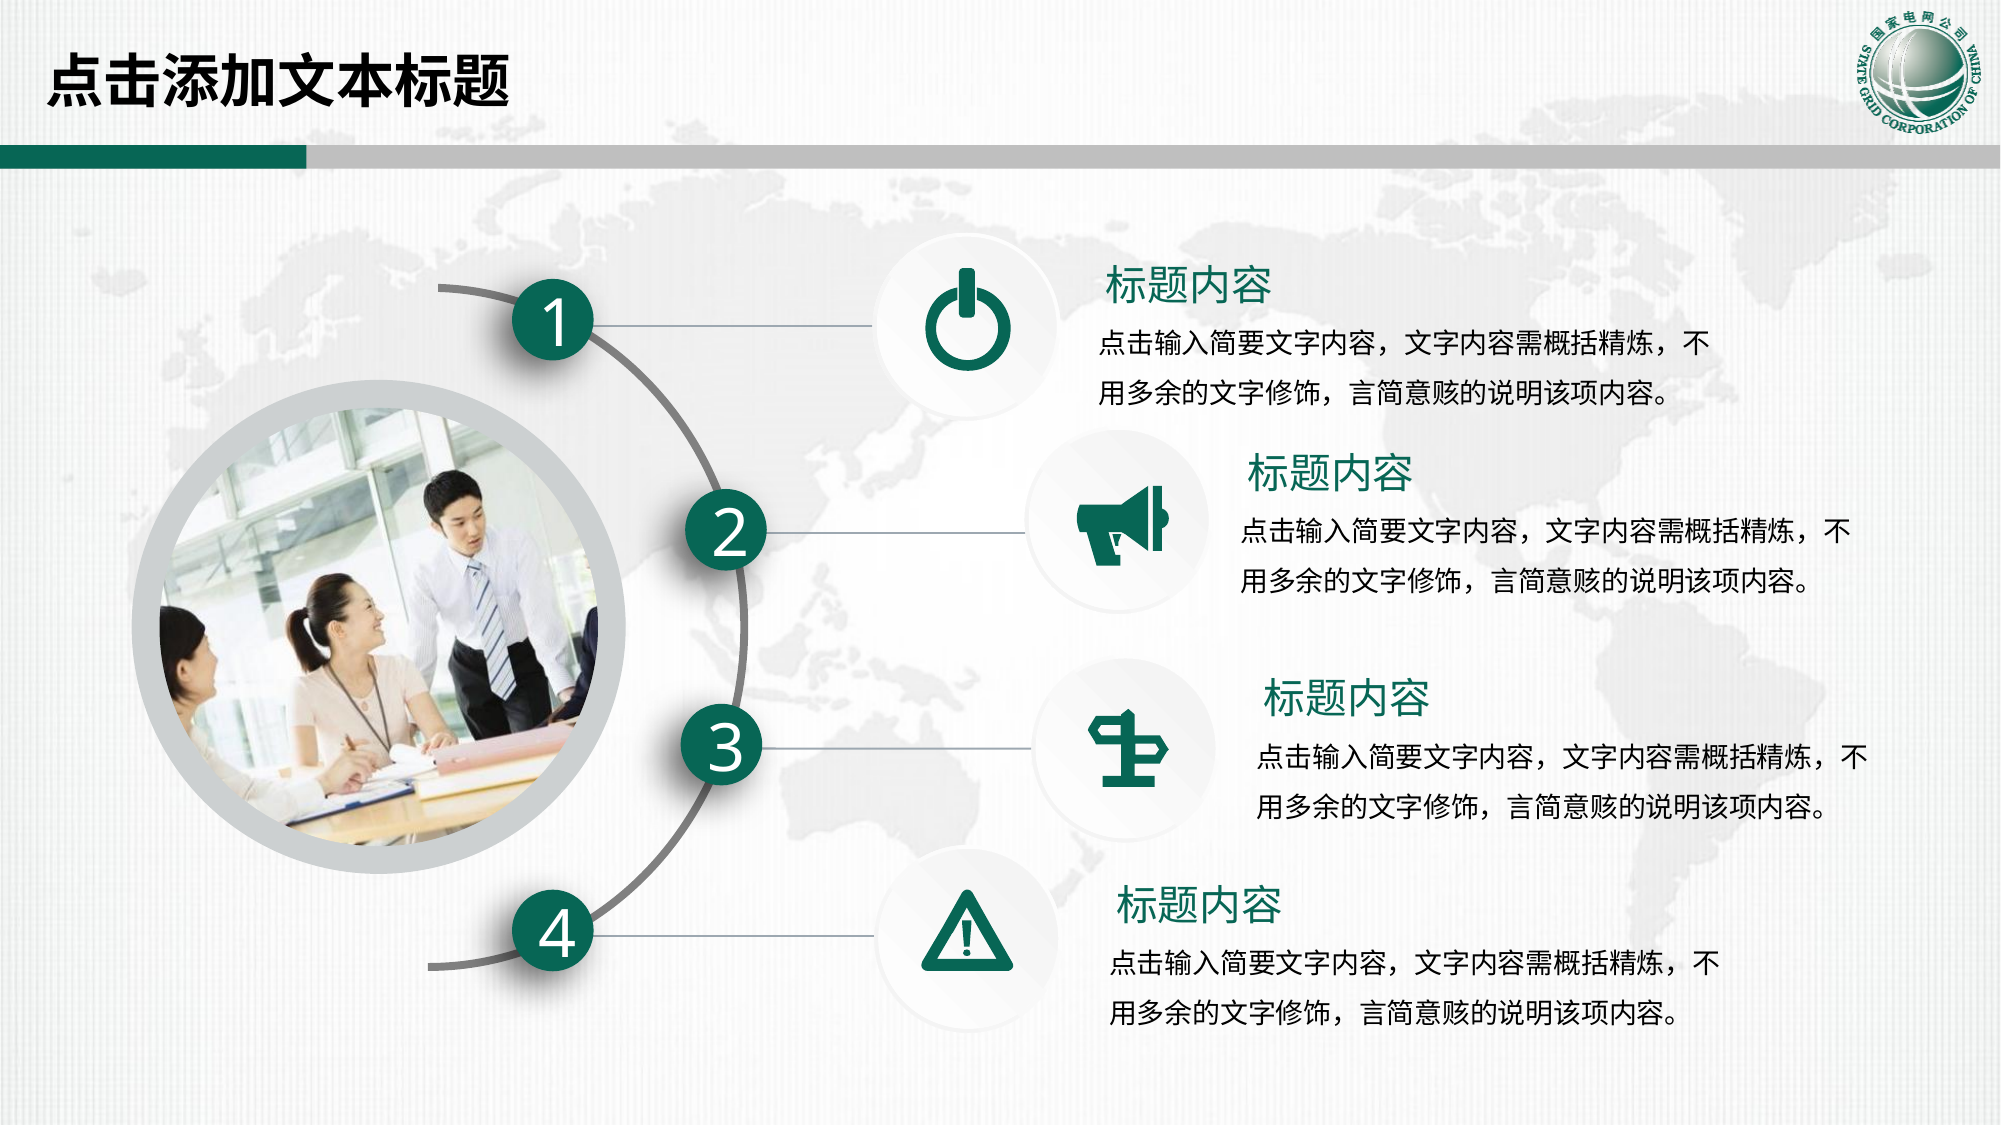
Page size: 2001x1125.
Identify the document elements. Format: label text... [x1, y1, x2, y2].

text_box 1 [512, 278, 594, 361]
text_box 点击输入简要文字内容，文字内容需概括精炼，不用多余的文字修饰，言简意赅的说明该项内容。 [1078, 299, 1745, 420]
text_box 标题内容 [1243, 662, 1452, 712]
text_box [605, 341, 716, 476]
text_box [1031, 654, 1220, 843]
text_box 4 [512, 889, 594, 972]
text_box 点击输入简要文字内容，文字内容需概括精炼，不用多余的文字修饰，言简意赅的说明该项内容。 [1089, 919, 1755, 1040]
text_box 点击输入简要文字内容，文字内容需概括精炼，不用多余的文字修饰，言简意赅的说明该项内容。 [1220, 487, 1886, 608]
text_box [438, 283, 485, 297]
text_box 标题内容 [1085, 248, 1294, 299]
text_box 3 [680, 703, 763, 786]
text_box 2 [685, 488, 767, 571]
text_box [427, 959, 473, 971]
text_box 点击输入简要文字内容，文字内容需概括精炼，不用多余的文字修饰，言简意赅的说明该项内容。 [1236, 712, 1903, 833]
text_box 标题内容 [1227, 436, 1435, 487]
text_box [131, 379, 626, 874]
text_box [1024, 425, 1213, 614]
picture [0, 0, 2001, 145]
picture [0, 169, 2001, 1125]
text_box 点击添加文本标题 [0, 37, 692, 122]
text_box [733, 603, 749, 700]
text_box [598, 822, 691, 917]
text_box 标题内容 [1096, 868, 1304, 919]
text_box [872, 232, 1061, 421]
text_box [874, 844, 1063, 1033]
